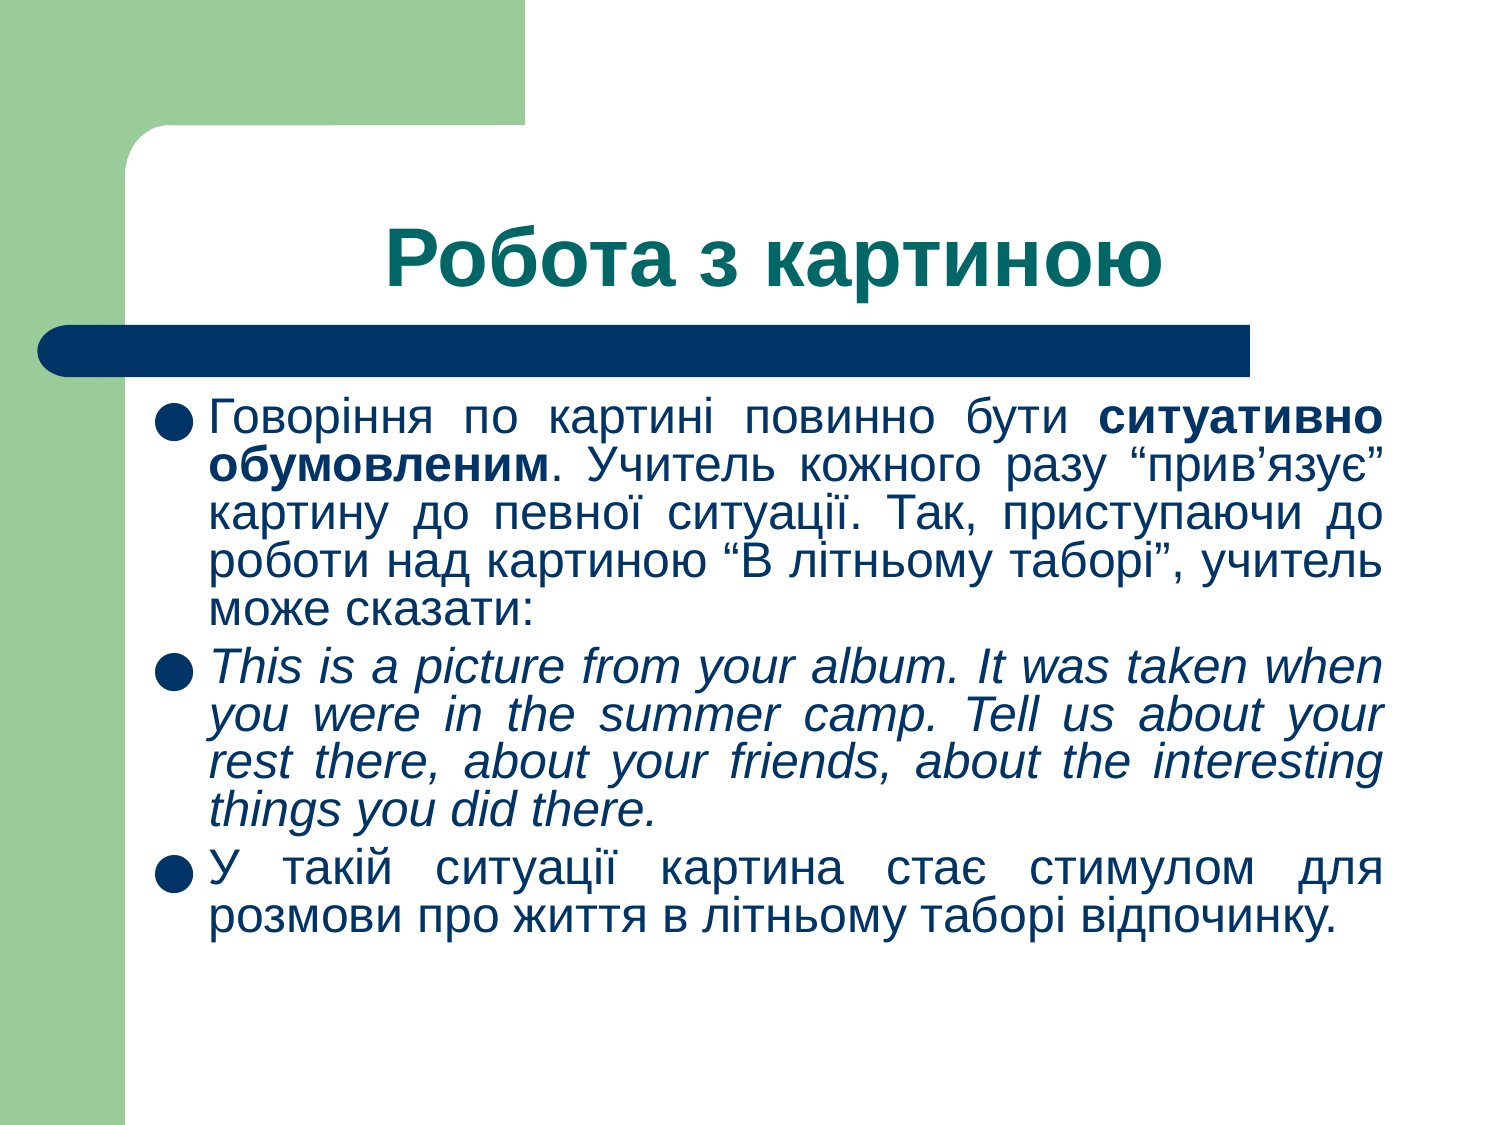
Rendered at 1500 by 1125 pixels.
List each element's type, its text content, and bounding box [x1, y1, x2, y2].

title Робота з картиною [125, 125, 1425, 313]
list Говоріння по картині повинно бути ситуативно обумовленим. Учитель кожного разу “прив’язує” картину до певної ситуації. Так, приступаючи до роботи над картиною “В літньому таборі”, учитель може сказати: This is a picture from your album. It was taken when you were in the summer camp. Tell us about your rest there, about your friends, about the interesting things you did there. У такій ситуації картина стає стимулом для розмови про життя в літньому таборі відпочинку. [137, 387, 1400, 999]
